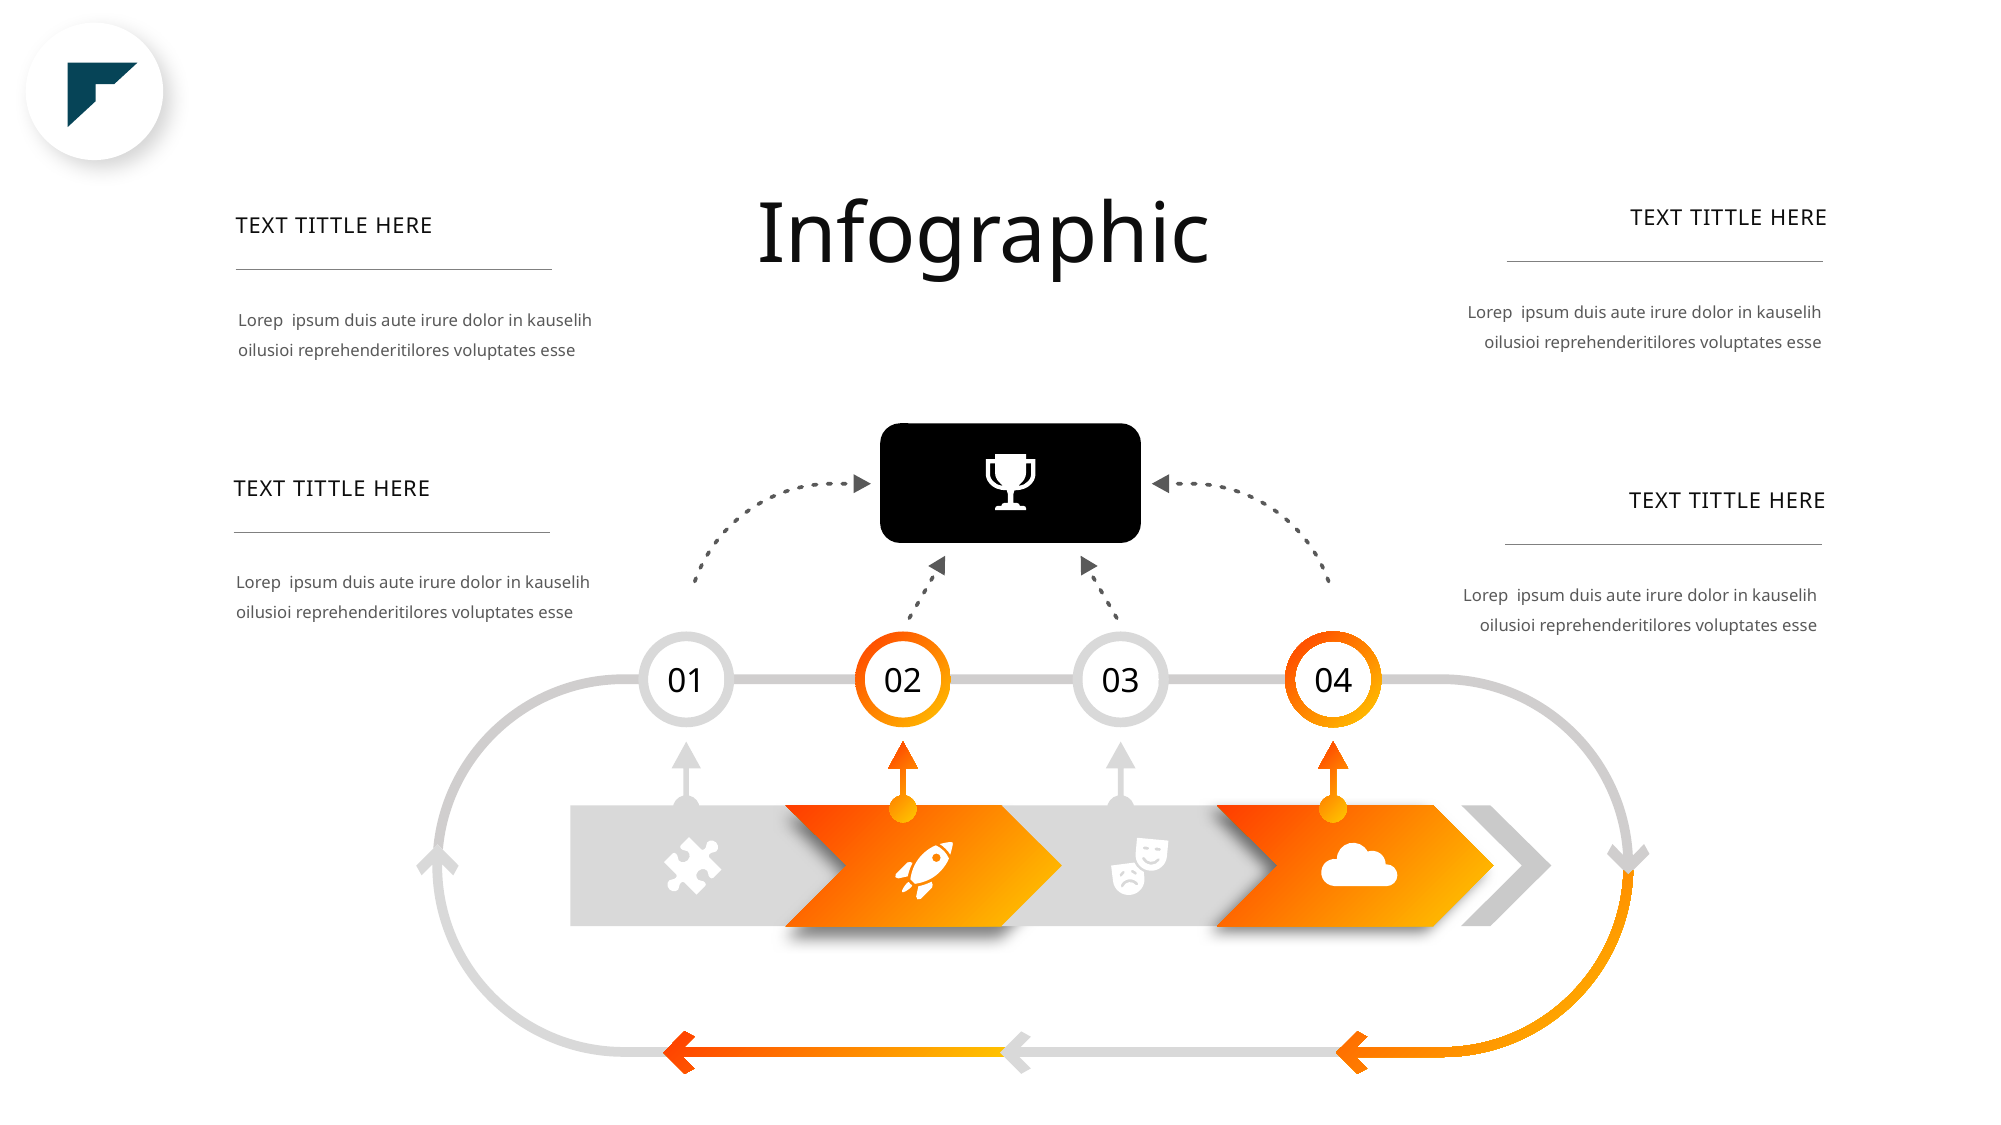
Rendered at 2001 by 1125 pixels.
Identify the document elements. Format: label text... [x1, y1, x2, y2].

text_box [649, 642, 724, 717]
text_box [1080, 555, 1098, 576]
text_box [825, 481, 833, 486]
text_box TEXT TITTLE HERE [1603, 196, 1843, 238]
text_box TEXT TITTLE HERE [1601, 479, 1841, 521]
text_box [24, 21, 165, 162]
text_box [713, 538, 719, 545]
text_box [1295, 527, 1301, 534]
text_box [1304, 538, 1310, 545]
text_box [1295, 642, 1371, 717]
text_box Lorep ipsum duis aute irure dolor in kauselih oilusioi reprehenderitilores voluptates esse [1445, 567, 1833, 643]
text_box [671, 741, 701, 823]
text_box [1325, 576, 1331, 584]
text_box [1319, 563, 1325, 570]
text_box [734, 674, 855, 685]
text_box Infographic [742, 171, 1268, 287]
text_box [1091, 575, 1097, 582]
text_box [698, 563, 704, 570]
text_box [1169, 674, 1285, 685]
text_box [663, 1031, 1004, 1074]
text_box [1105, 741, 1136, 823]
text_box 03 [1072, 631, 1169, 728]
text_box [1001, 805, 1252, 927]
text_box [769, 494, 777, 499]
text_box Lorep ipsum duis aute irure dolor in kauselih oilusioi reprehenderitilores voluptates esse [221, 554, 609, 630]
text_box [999, 1031, 1340, 1074]
text_box [664, 837, 722, 895]
text_box [1106, 600, 1112, 608]
text_box [1312, 550, 1318, 557]
text_box [723, 527, 729, 534]
text_box TEXT TITTLE HERE [218, 467, 458, 509]
text_box [811, 482, 819, 487]
text_box 01 [638, 631, 735, 728]
text_box [782, 488, 790, 494]
text_box [693, 576, 698, 584]
text_box [985, 454, 1036, 511]
text_box [66, 61, 141, 130]
text_box [1113, 613, 1119, 620]
text_box [416, 844, 668, 1057]
text_box [1460, 805, 1552, 927]
text_box 02 [855, 631, 951, 728]
text_box [433, 674, 638, 849]
text_box [865, 642, 941, 717]
text_box [907, 613, 913, 620]
text_box [785, 805, 1061, 927]
text_box [1217, 805, 1494, 927]
text_box [915, 600, 920, 608]
text_box [888, 741, 918, 823]
text_box [1204, 482, 1213, 487]
text_box Lorep ipsum duis aute irure dolor in kauselih oilusioi reprehenderitilores voluptates esse [1450, 284, 1837, 360]
text_box [880, 423, 1141, 543]
text_box [1382, 674, 1650, 874]
text_box [570, 805, 826, 927]
text_box 04 [1285, 631, 1382, 728]
text_box [853, 474, 871, 494]
text_box [1321, 842, 1398, 887]
text_box [1272, 508, 1279, 514]
text_box [1083, 642, 1159, 717]
text_box [705, 550, 711, 557]
text_box [951, 674, 1072, 685]
text_box [922, 588, 928, 595]
text_box [1098, 588, 1104, 595]
text_box Lorep ipsum duis aute irure dolor in kauselih oilusioi reprehenderitilores voluptates esse [223, 292, 611, 367]
text_box [744, 508, 751, 514]
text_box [1105, 831, 1175, 901]
text_box [1318, 741, 1349, 823]
text_box [756, 500, 763, 506]
text_box [1190, 481, 1198, 486]
text_box [1260, 500, 1267, 506]
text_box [889, 836, 959, 906]
text_box [840, 481, 848, 486]
text_box TEXT TITTLE HERE [220, 204, 460, 246]
text_box [1219, 485, 1227, 490]
text_box [1233, 488, 1241, 494]
text_box [928, 555, 946, 576]
text_box [929, 575, 935, 582]
text_box [796, 485, 804, 490]
text_box [1336, 870, 1634, 1074]
text_box [1175, 481, 1184, 486]
text_box [1151, 474, 1170, 494]
